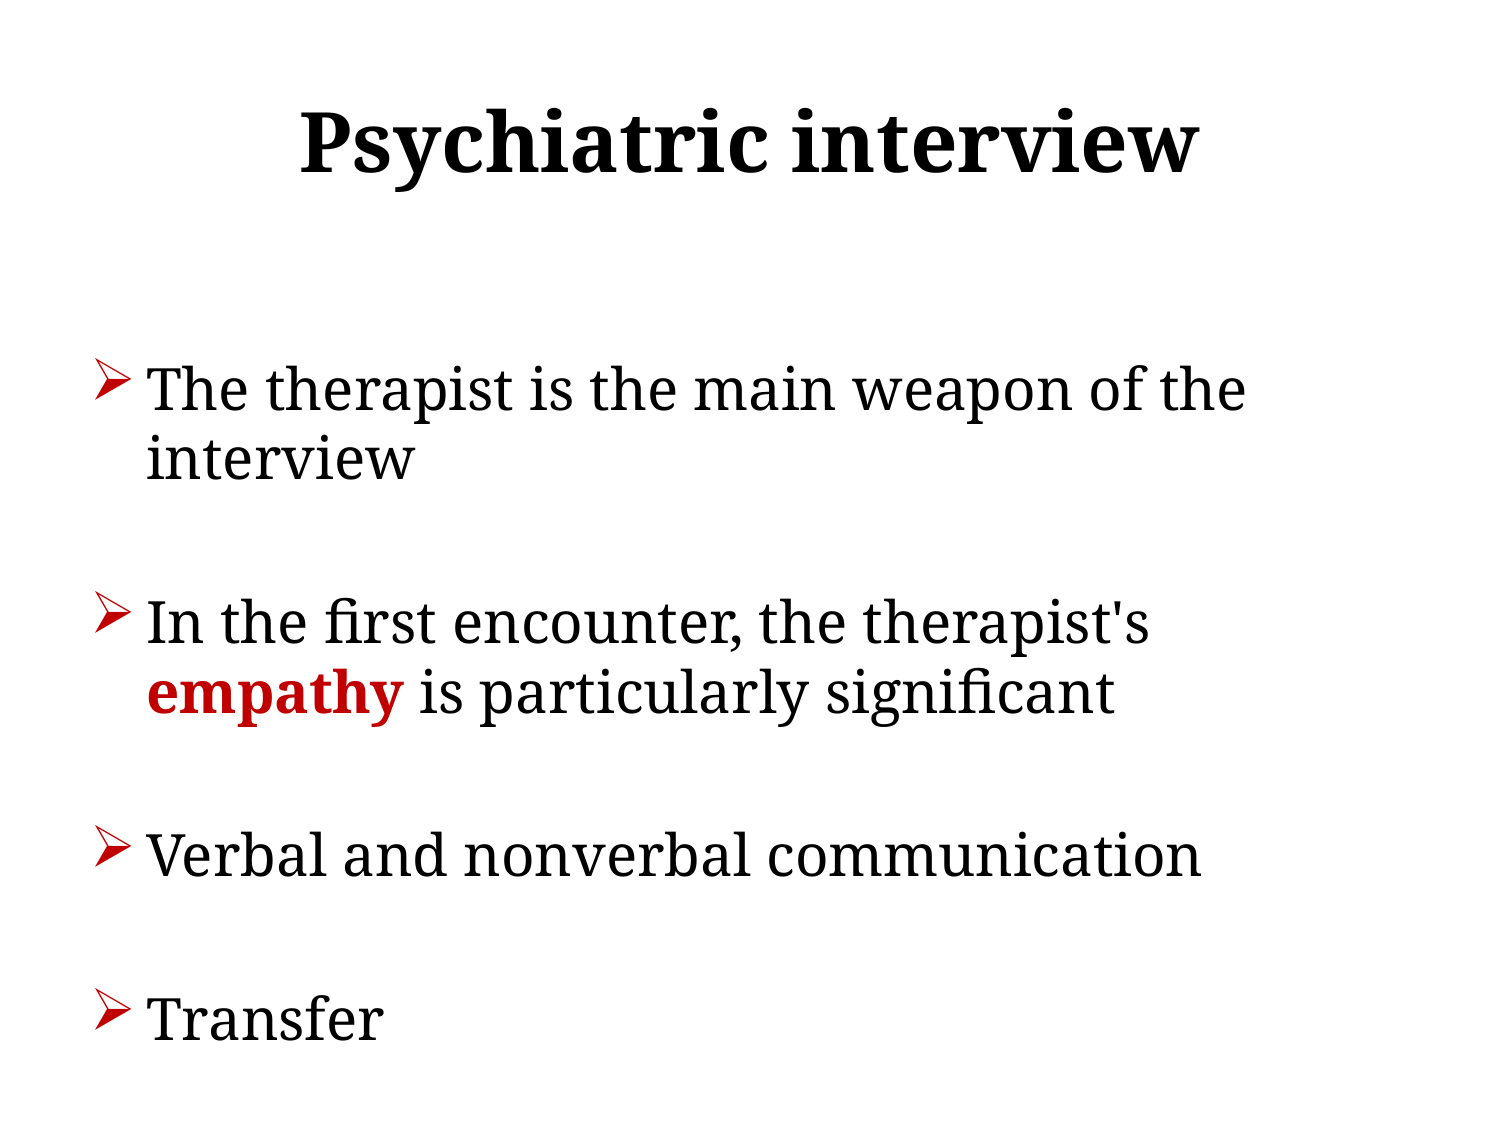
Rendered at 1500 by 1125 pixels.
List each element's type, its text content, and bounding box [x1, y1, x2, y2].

list The therapist is the main weapon of the interview In the first encounter, the therapist's empathy is particularly significant Verbal and nonverbal communication Transfer [75, 262, 1425, 1005]
title Psychiatric interview [75, 45, 1425, 233]
